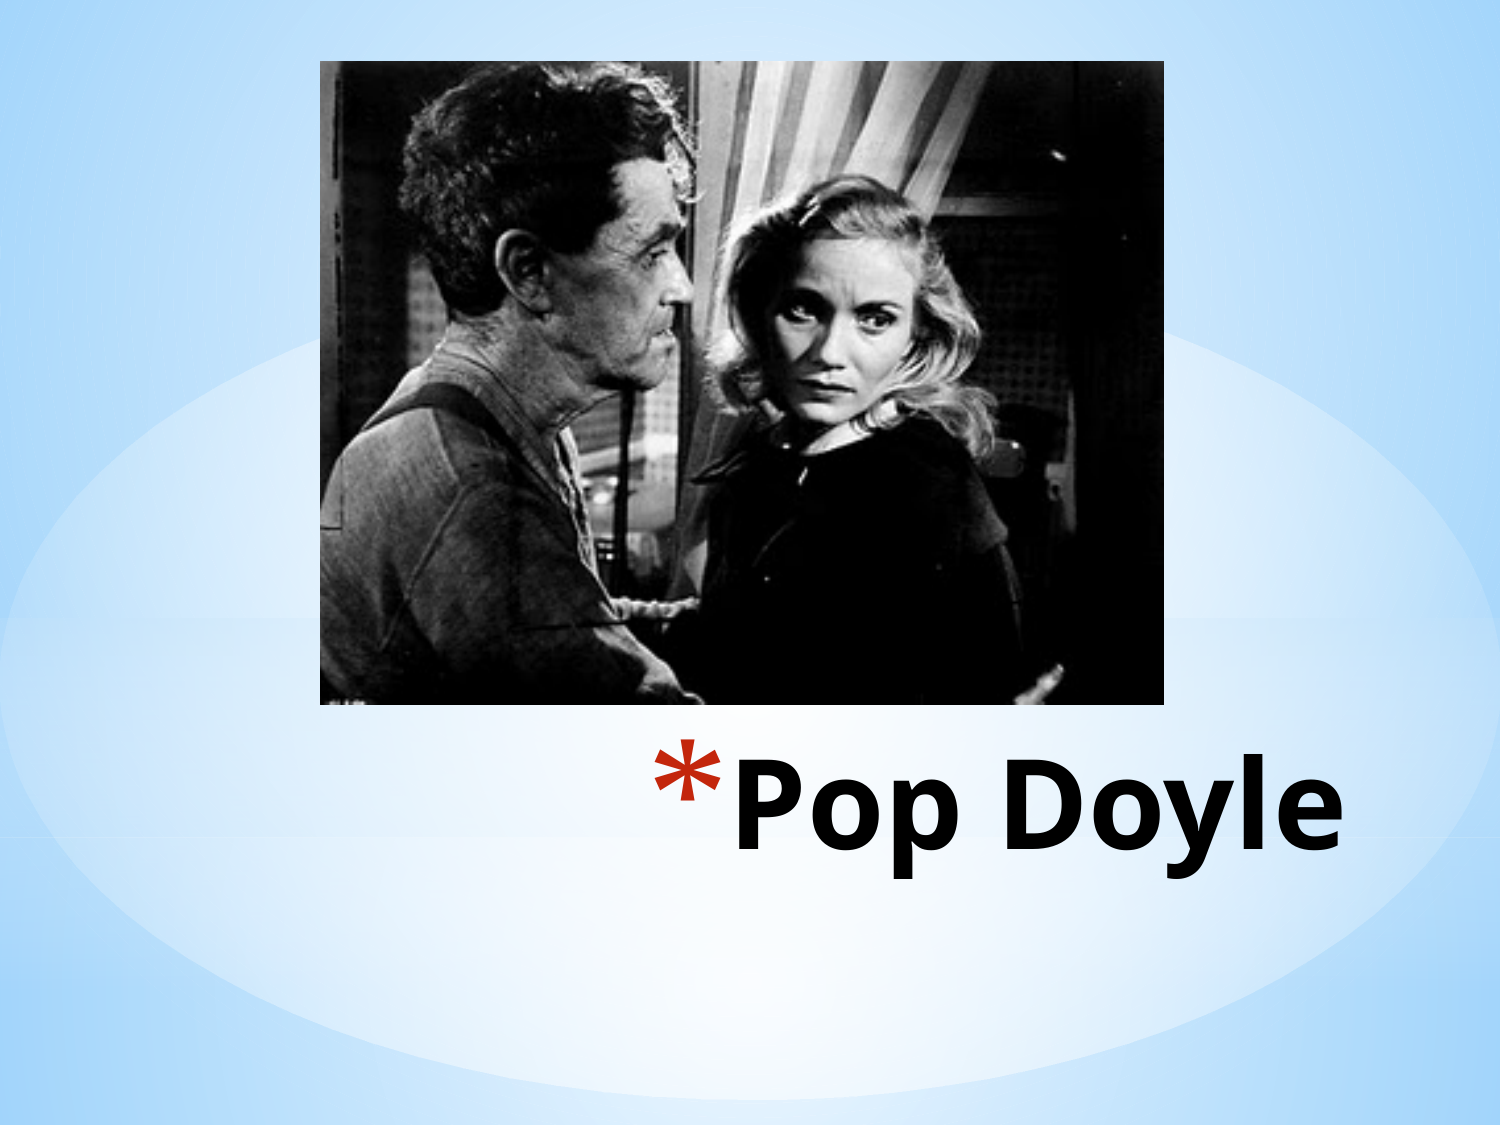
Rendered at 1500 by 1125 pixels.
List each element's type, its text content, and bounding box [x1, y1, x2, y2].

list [319, 60, 1164, 705]
title Pop Doyle [294, 717, 1363, 905]
